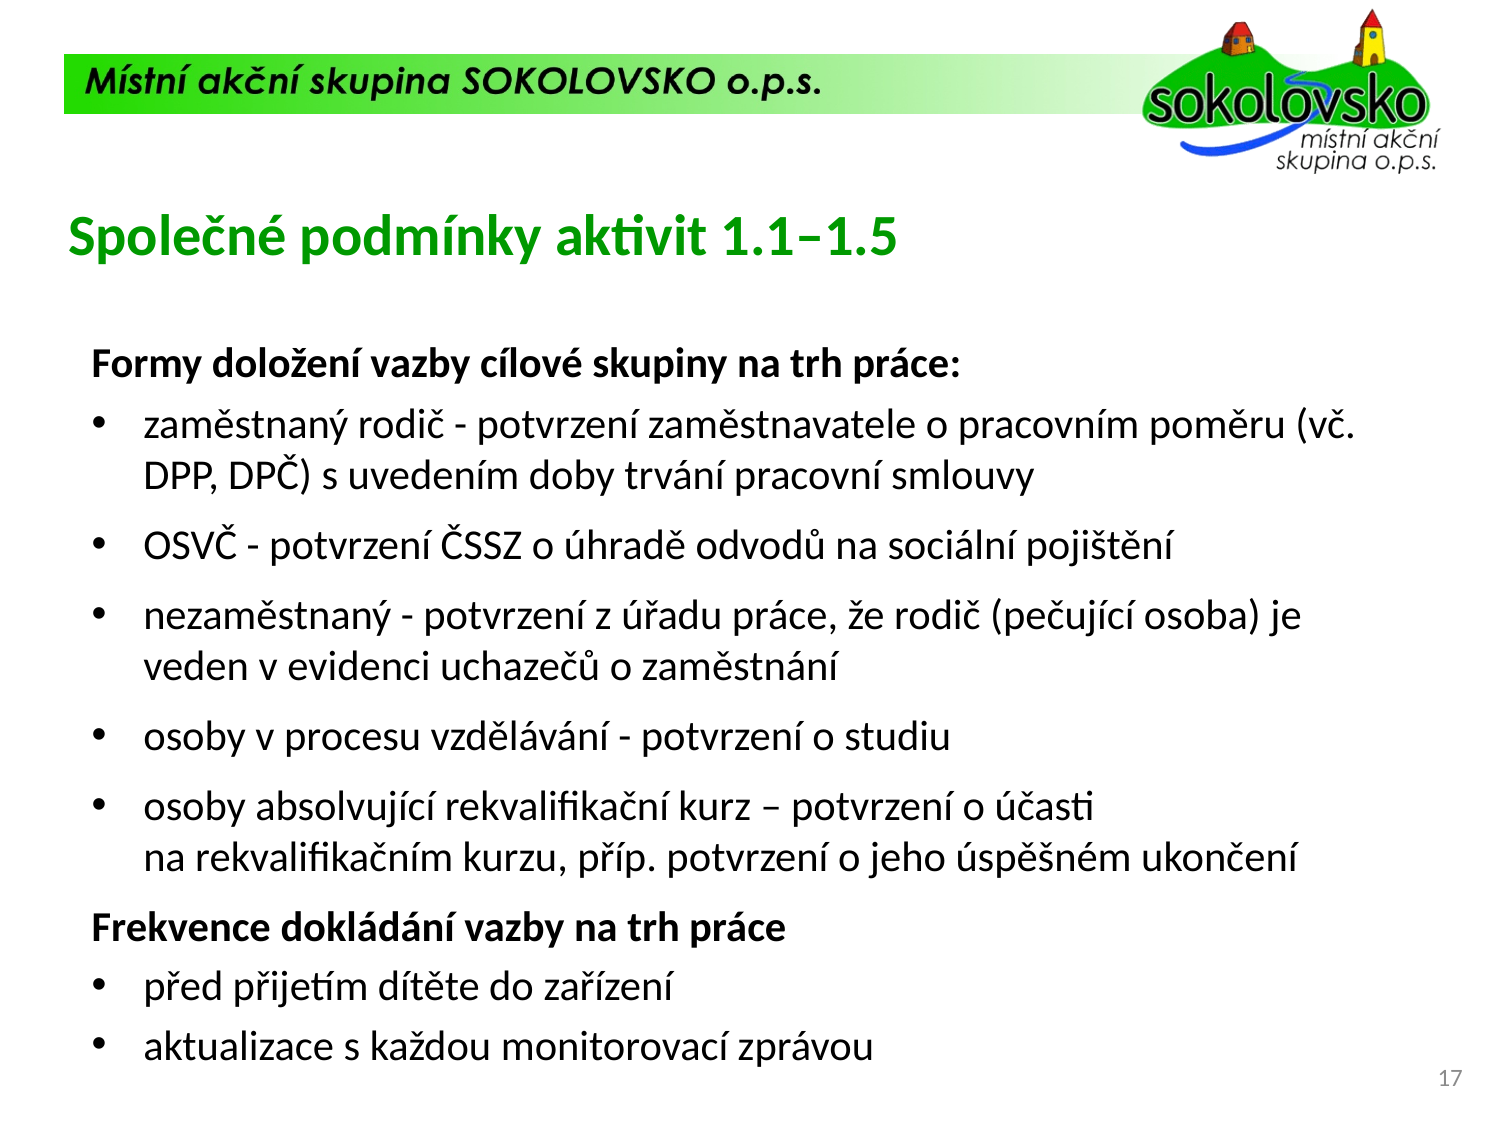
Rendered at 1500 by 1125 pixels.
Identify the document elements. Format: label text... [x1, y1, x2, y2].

picture [64, 0, 1455, 197]
slide_number 17 [1128, 1046, 1478, 1107]
list Formy doložení vazby cílové skupiny na trh práce: zaměstnaný rodič - potvrzení zaměstnavatele o pracovním poměru (vč. DPP, DPČ) s uvedením doby trvání pracovní smlouvy OSVČ - potvrzení ČSSZ o úhradě odvodů na sociální pojištění nezaměstnaný - potvrzení z úřadu práce, že rodič (pečující osoba) je veden v evidenci uchazečů o zaměstnání osoby v procesu vzdělávání - potvrzení o studiu osoby absolvující rekvalifikační kurz – potvrzení o účasti na rekvalifikačním kurzu, příp. potvrzení o jeho úspěšném ukončení Frekvence dokládání vazby na trh práce před přijetím dítěte do zařízení aktualizace s každou monitorovací zprávou [76, 250, 1424, 1083]
title Společné podmínky aktivit 1.1–1.5 [53, 137, 1404, 268]
